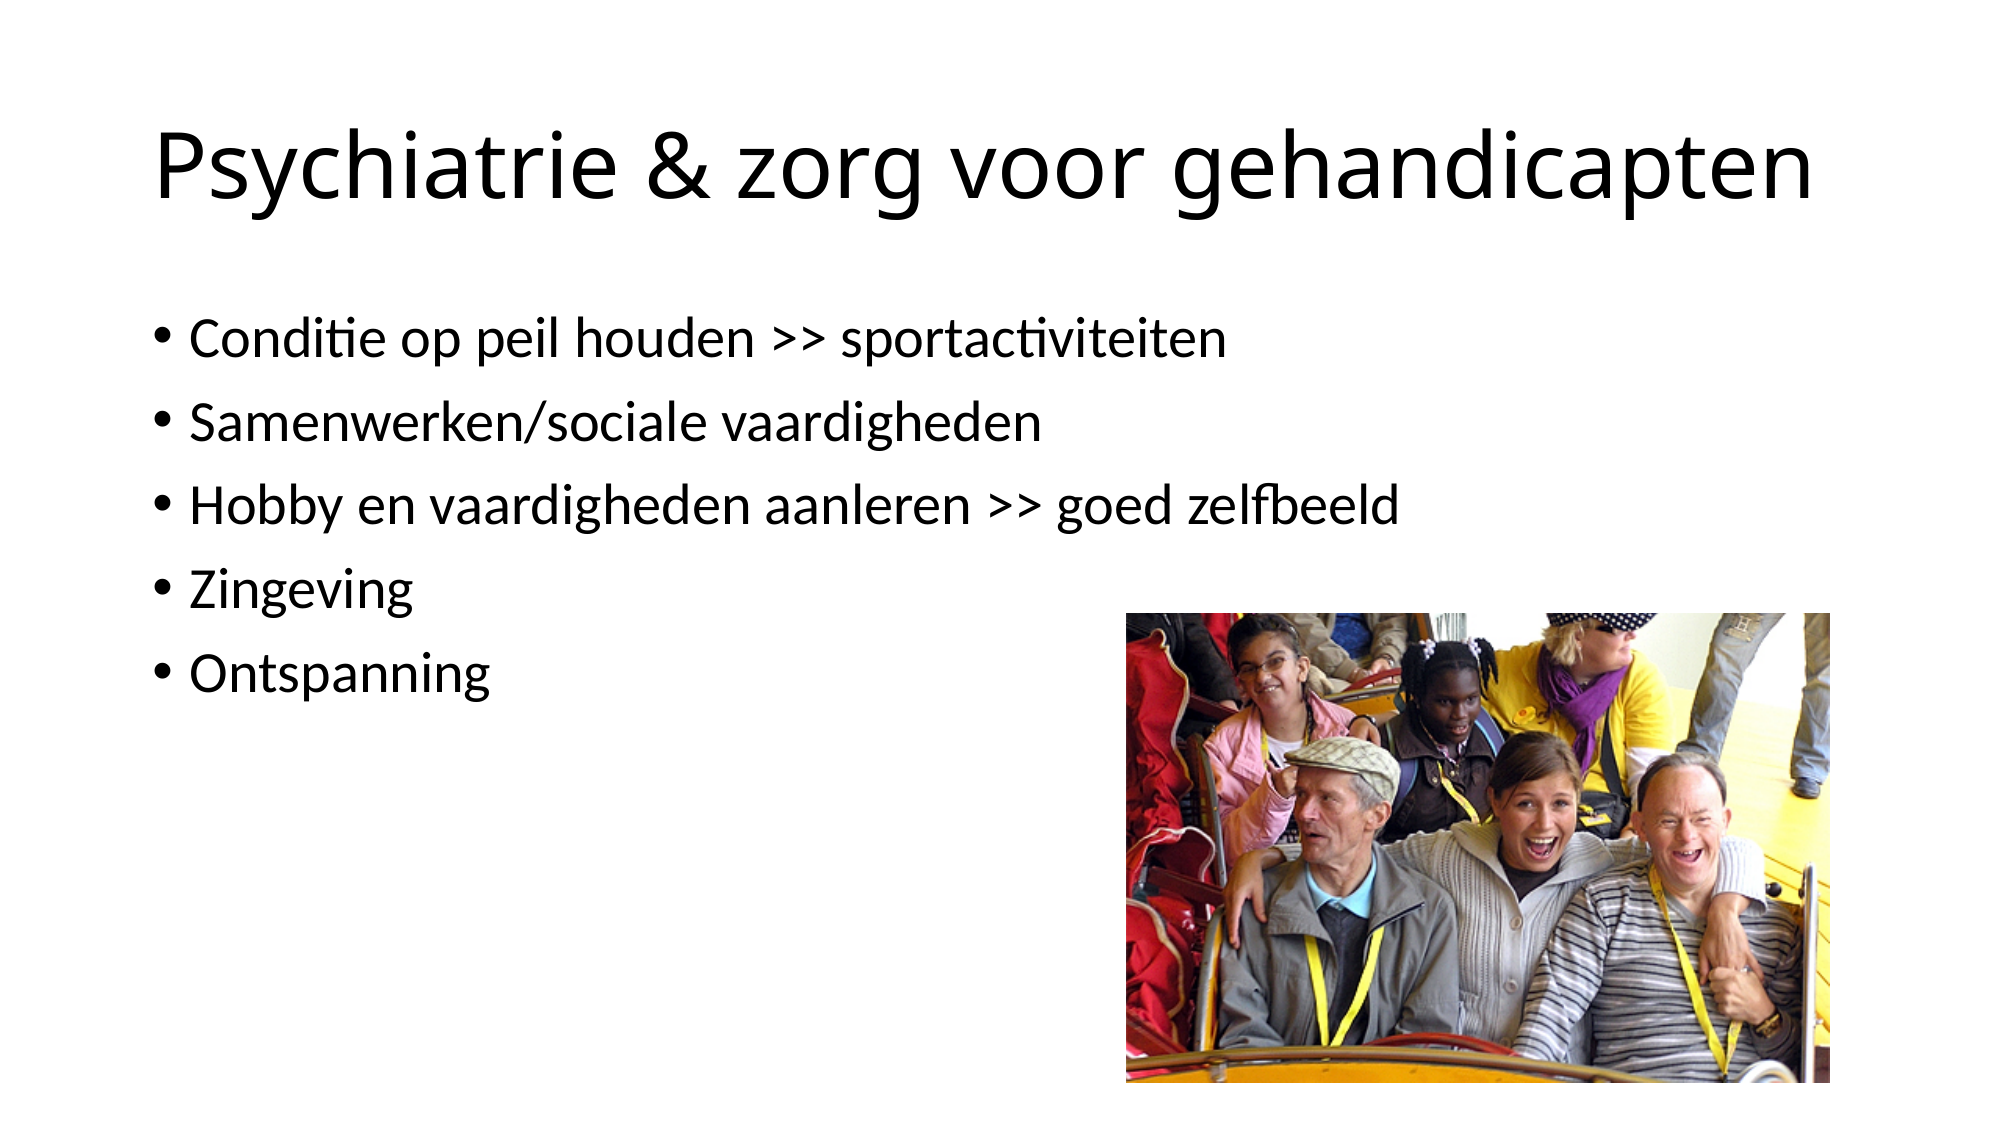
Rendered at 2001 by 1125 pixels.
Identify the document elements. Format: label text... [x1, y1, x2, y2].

list Conditie op peil houden >> sportactiviteiten Samenwerken/sociale vaardigheden Hobby en vaardigheden aanleren >> goed zelfbeeld Zingeving Ontspanning [137, 299, 1863, 1014]
title Psychiatrie & zorg voor gehandicapten [137, 59, 1863, 278]
picture [1125, 613, 1830, 1083]
